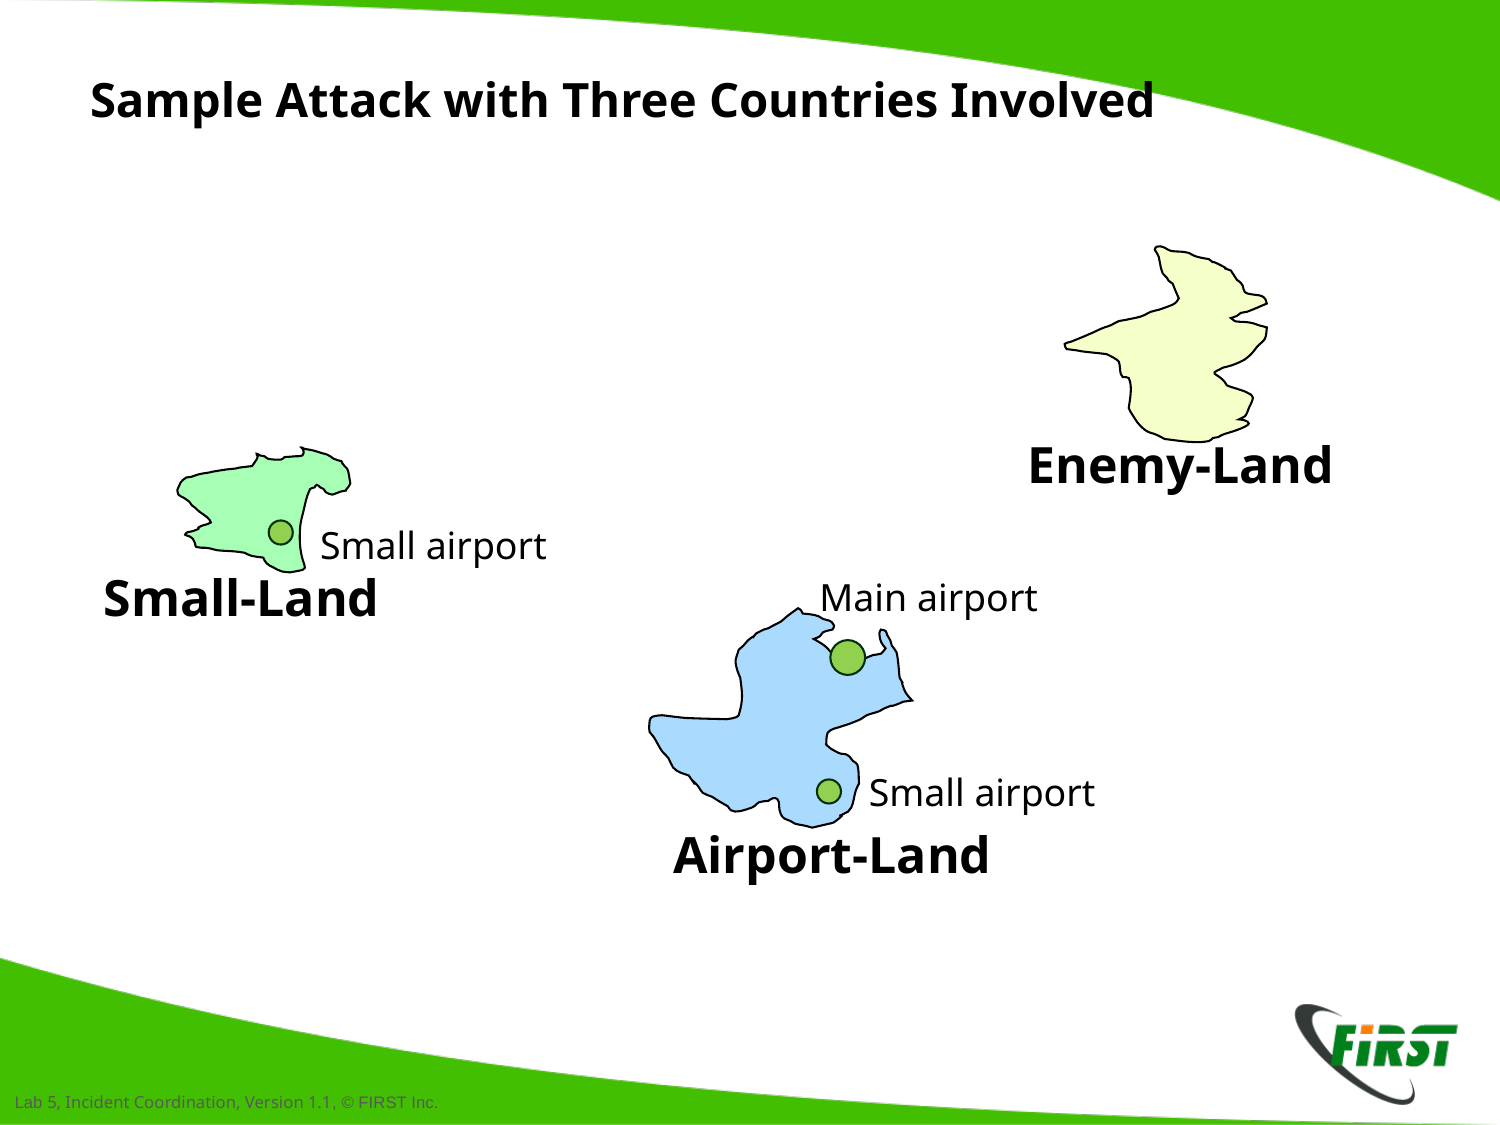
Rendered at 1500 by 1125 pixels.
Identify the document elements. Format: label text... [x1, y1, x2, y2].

title Sample Attack with Three Countries Involved [75, 68, 1425, 136]
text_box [1001, 246, 1362, 503]
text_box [649, 566, 1163, 893]
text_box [61, 447, 564, 636]
picture [0, 0, 1500, 1125]
